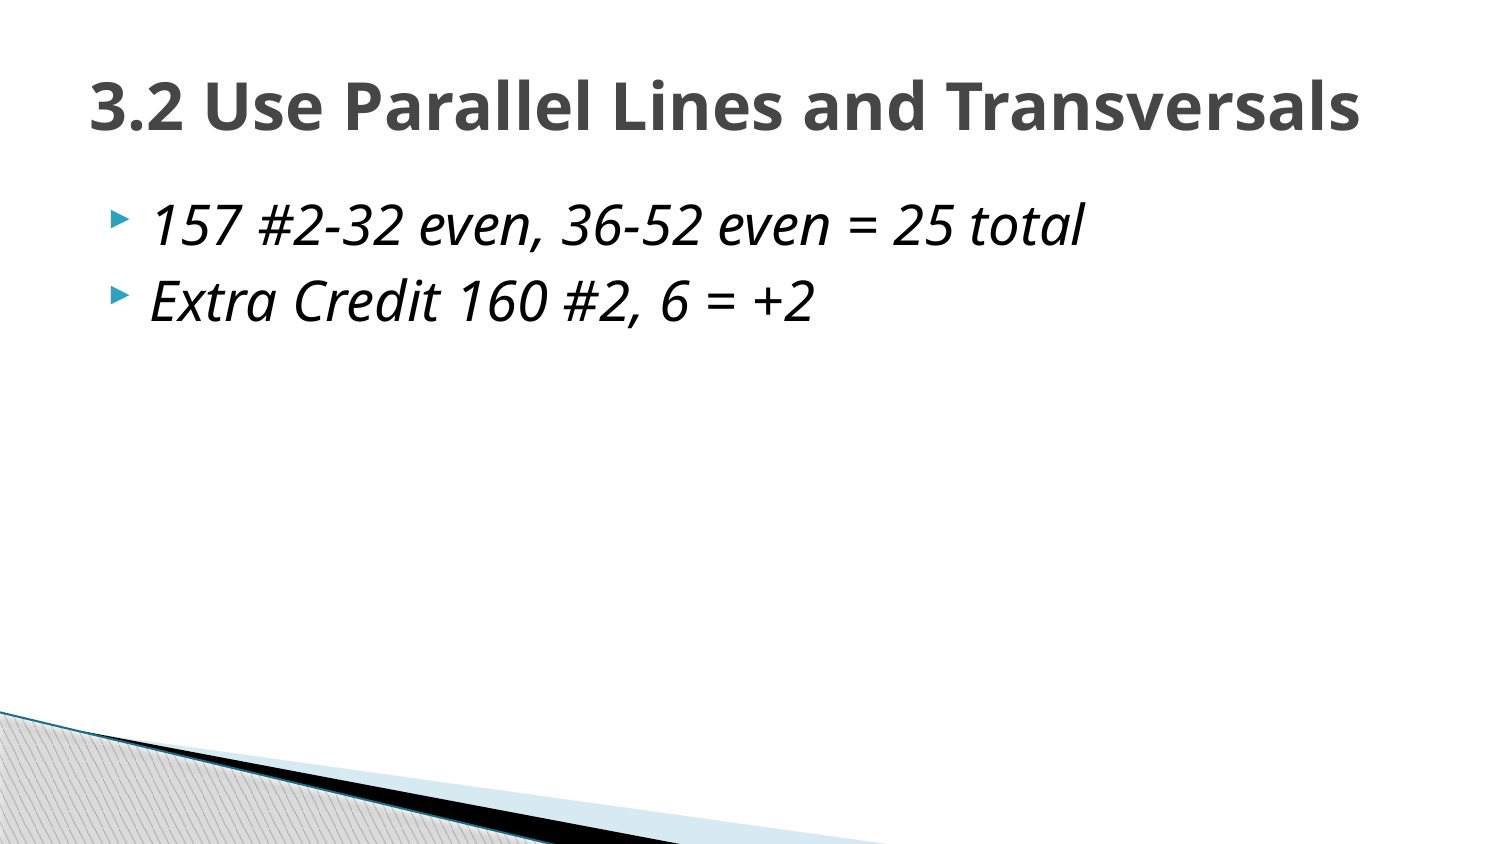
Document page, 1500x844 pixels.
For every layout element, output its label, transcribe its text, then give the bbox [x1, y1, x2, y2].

list 157 #2-32 even, 36-52 even = 25 total Extra Credit 160 #2, 6 = +2 [75, 182, 1425, 740]
title 3.2 Use Parallel Lines and Transversals [75, 33, 1425, 175]
